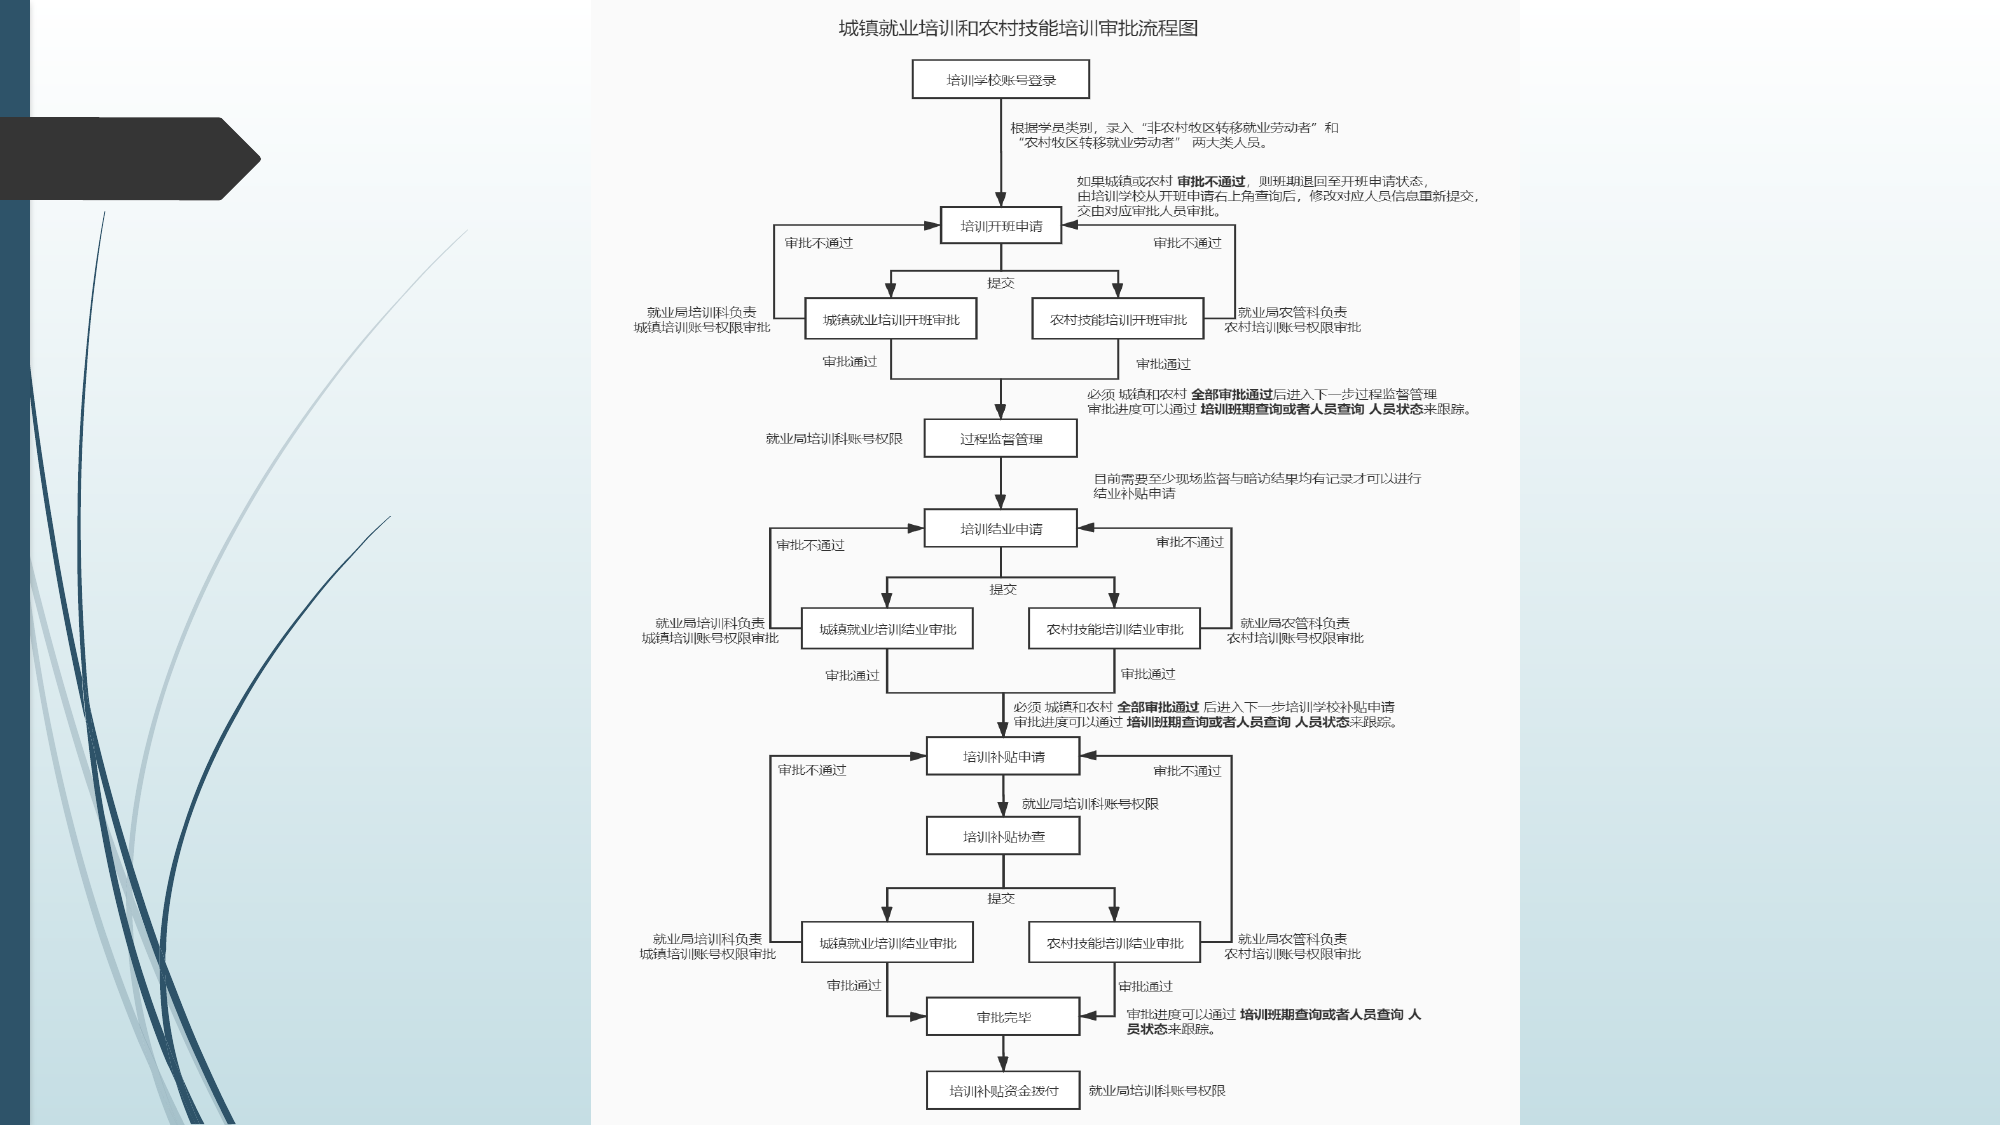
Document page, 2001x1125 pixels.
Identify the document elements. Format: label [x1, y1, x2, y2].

list [591, 0, 1520, 1125]
